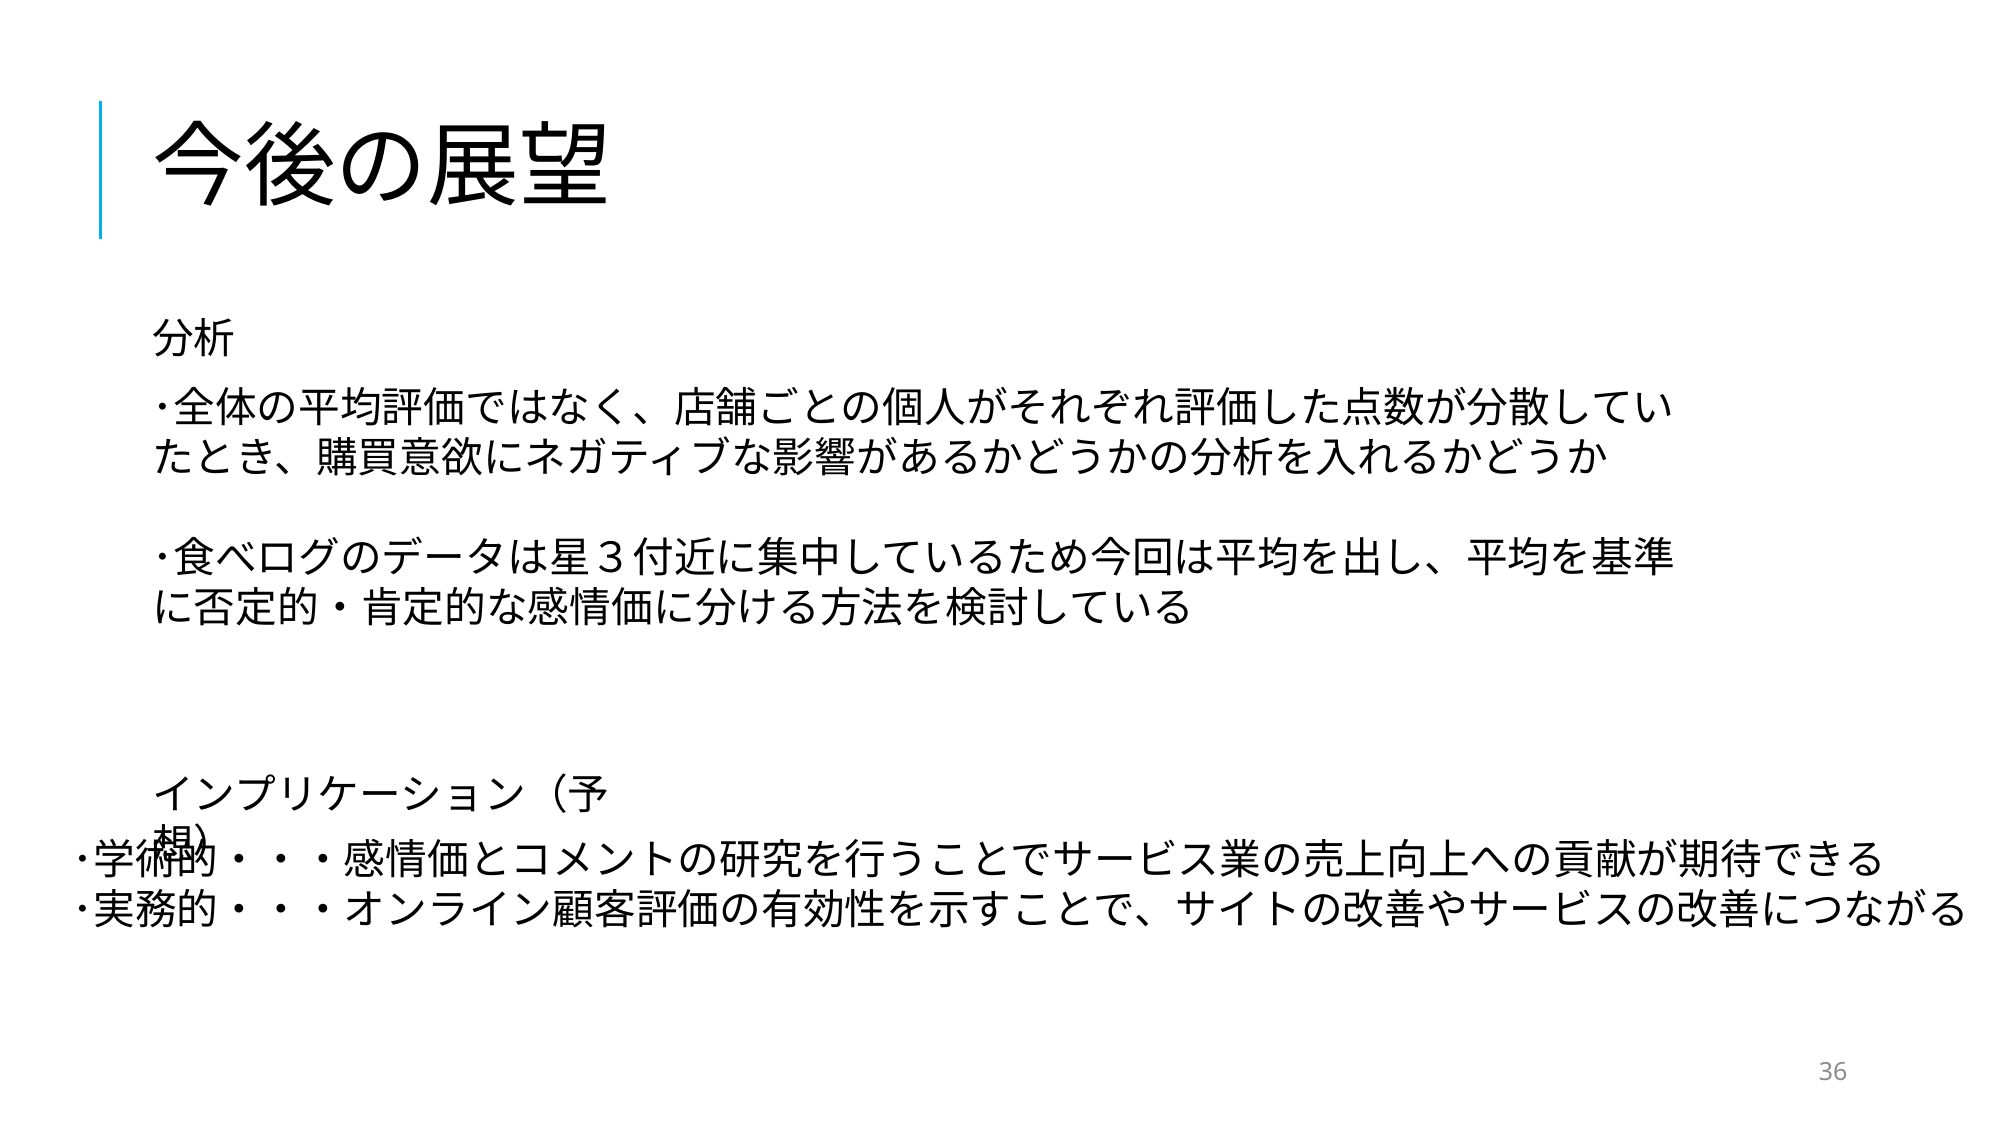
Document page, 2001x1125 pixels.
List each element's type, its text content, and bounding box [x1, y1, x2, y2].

slide_number 36 [1412, 1042, 1863, 1103]
title 今後の展望 [137, 59, 1863, 278]
text_box ･全体の平均評価ではなく、店舗ごとの個人がそれぞれ評価した点数が分散していたとき、購買意欲にネガティブな影響があるかどうかの分析を入れるかどうか ･食べログのデータは星３付近に集中しているため今回は平均を出し、平均を基準に否定的・肯定的な感情価に分ける方法を検討している [137, 373, 1731, 689]
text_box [137, 760, 1904, 942]
text_box 分析 [137, 304, 309, 370]
